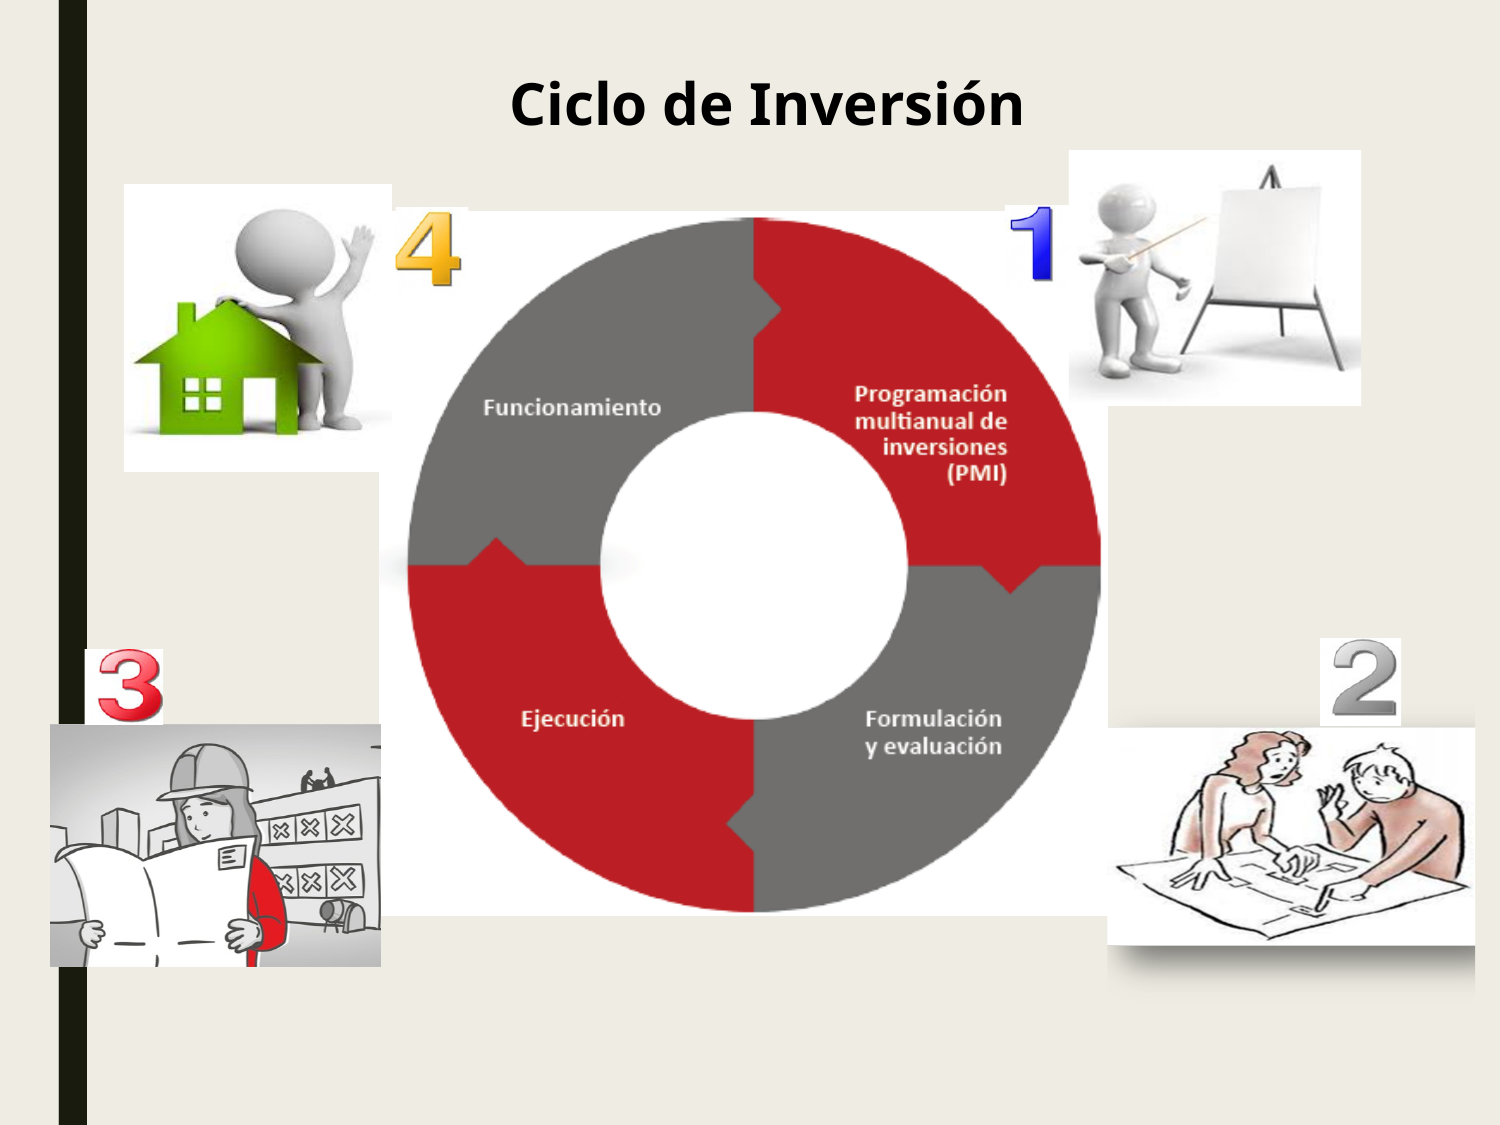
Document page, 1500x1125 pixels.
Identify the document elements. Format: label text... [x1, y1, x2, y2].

text_box Ciclo de Inversión [494, 59, 1041, 145]
picture [50, 150, 1476, 1011]
